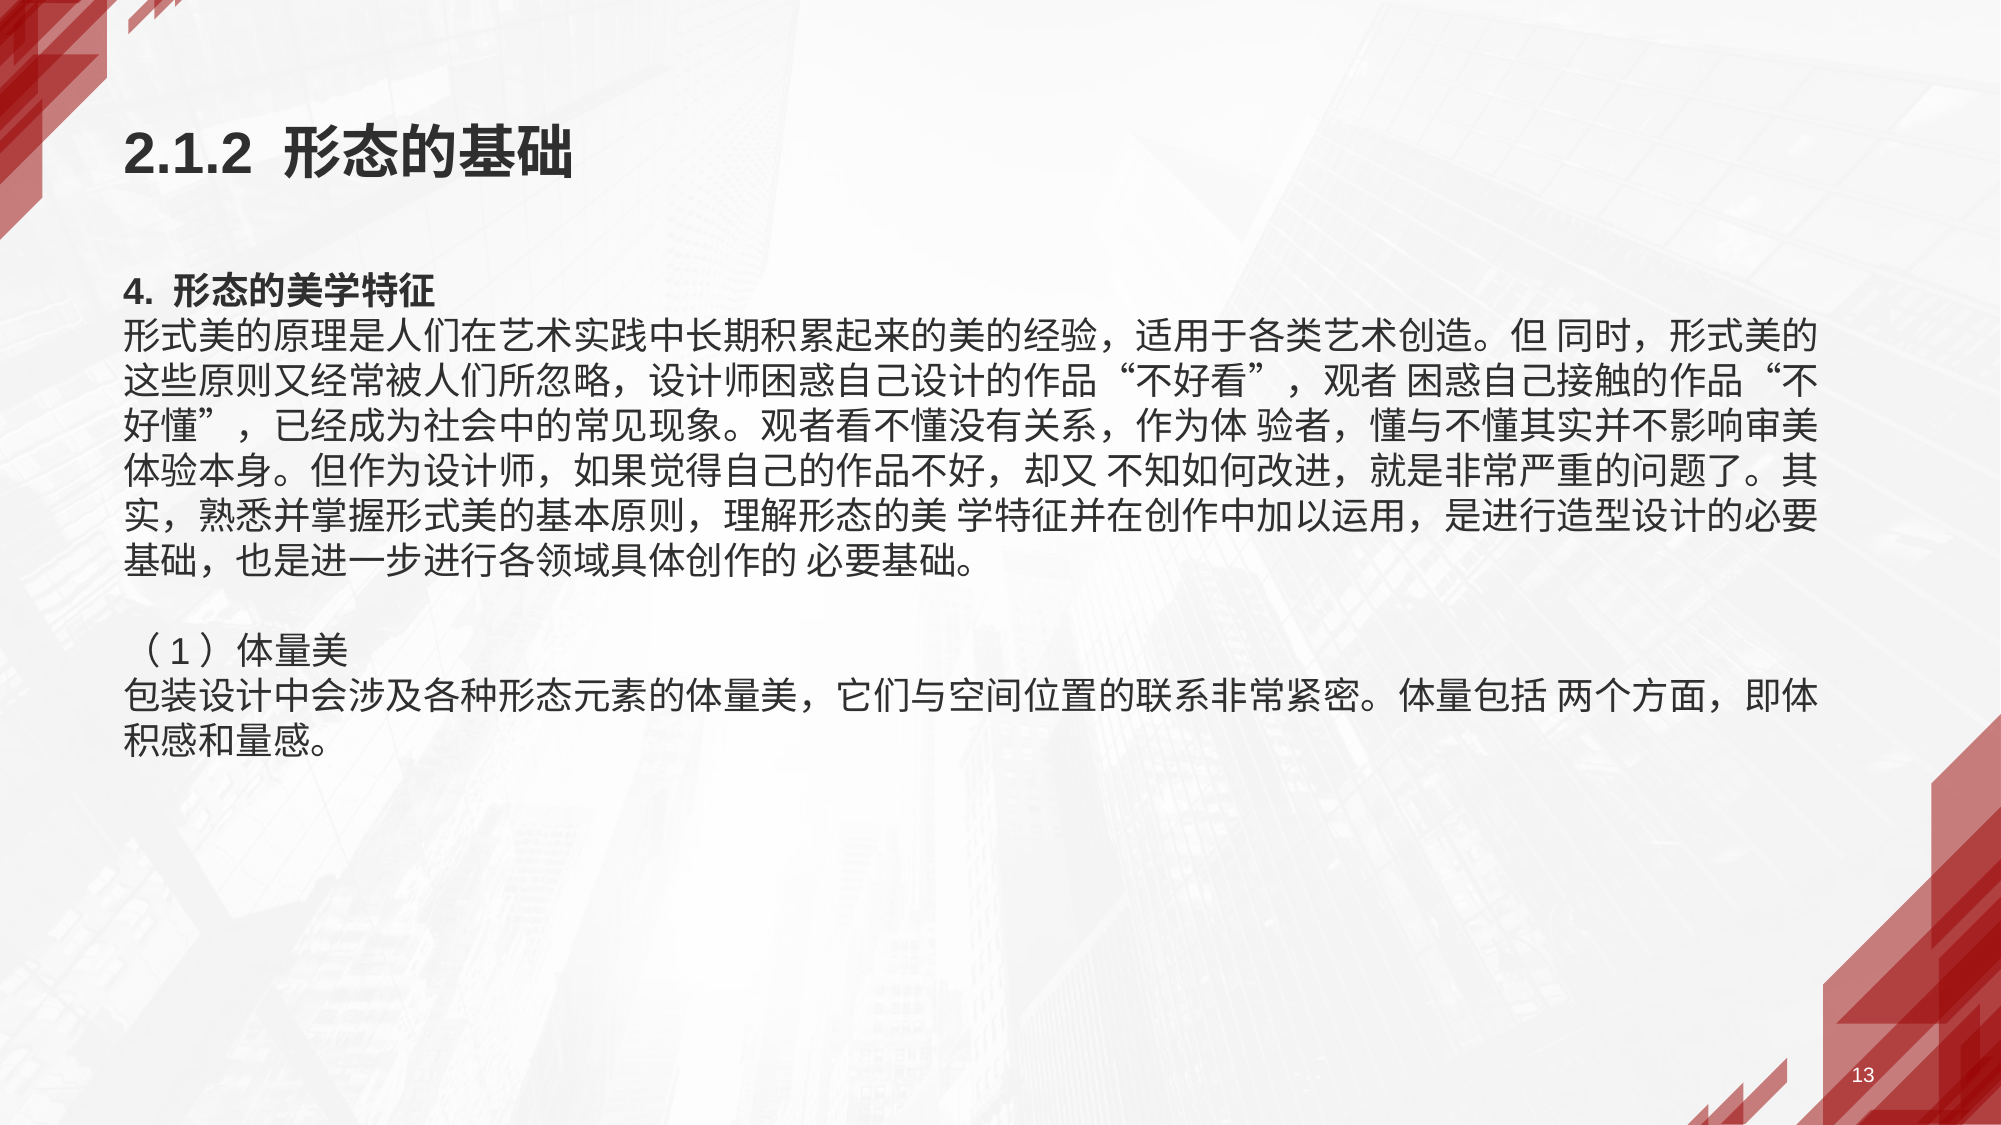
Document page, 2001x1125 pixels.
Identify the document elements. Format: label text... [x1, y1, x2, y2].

text_box 4. 形态的美学特征 形式美的原理是人们在艺术实践中长期积累起来的美的经验，适用于各类艺术创造。但 同时，形式美的这些原则又经常被人们所忽略，设计师困惑自己设计的作品“不好看”，观者 困惑自己接触的作品“不好懂”，已经成为社会中的常见现象。观者看不懂没有关系，作为体 验者，懂与不懂其实并不影响审美体验本身。但作为设计师，如果觉得自己的作品不好，却又 不知如何改进，就是非常严重的问题了。其实，熟悉并掌握形式美的基本原则，理解形态的美 学特征并在创作中加以运用，是进行造型设计的必要基础，也是进一步进行各领域具体创作的 必要基础。 （1）体量美 包装设计中会涉及各种形态元素的体量美，它们与空间位置的联系非常紧密。体量包括 两个方面，即体积感和量感。 [108, 259, 1867, 770]
text_box 2.1.2 形态的基础 [108, 105, 1890, 194]
slide_number 13 [1452, 1056, 1890, 1092]
